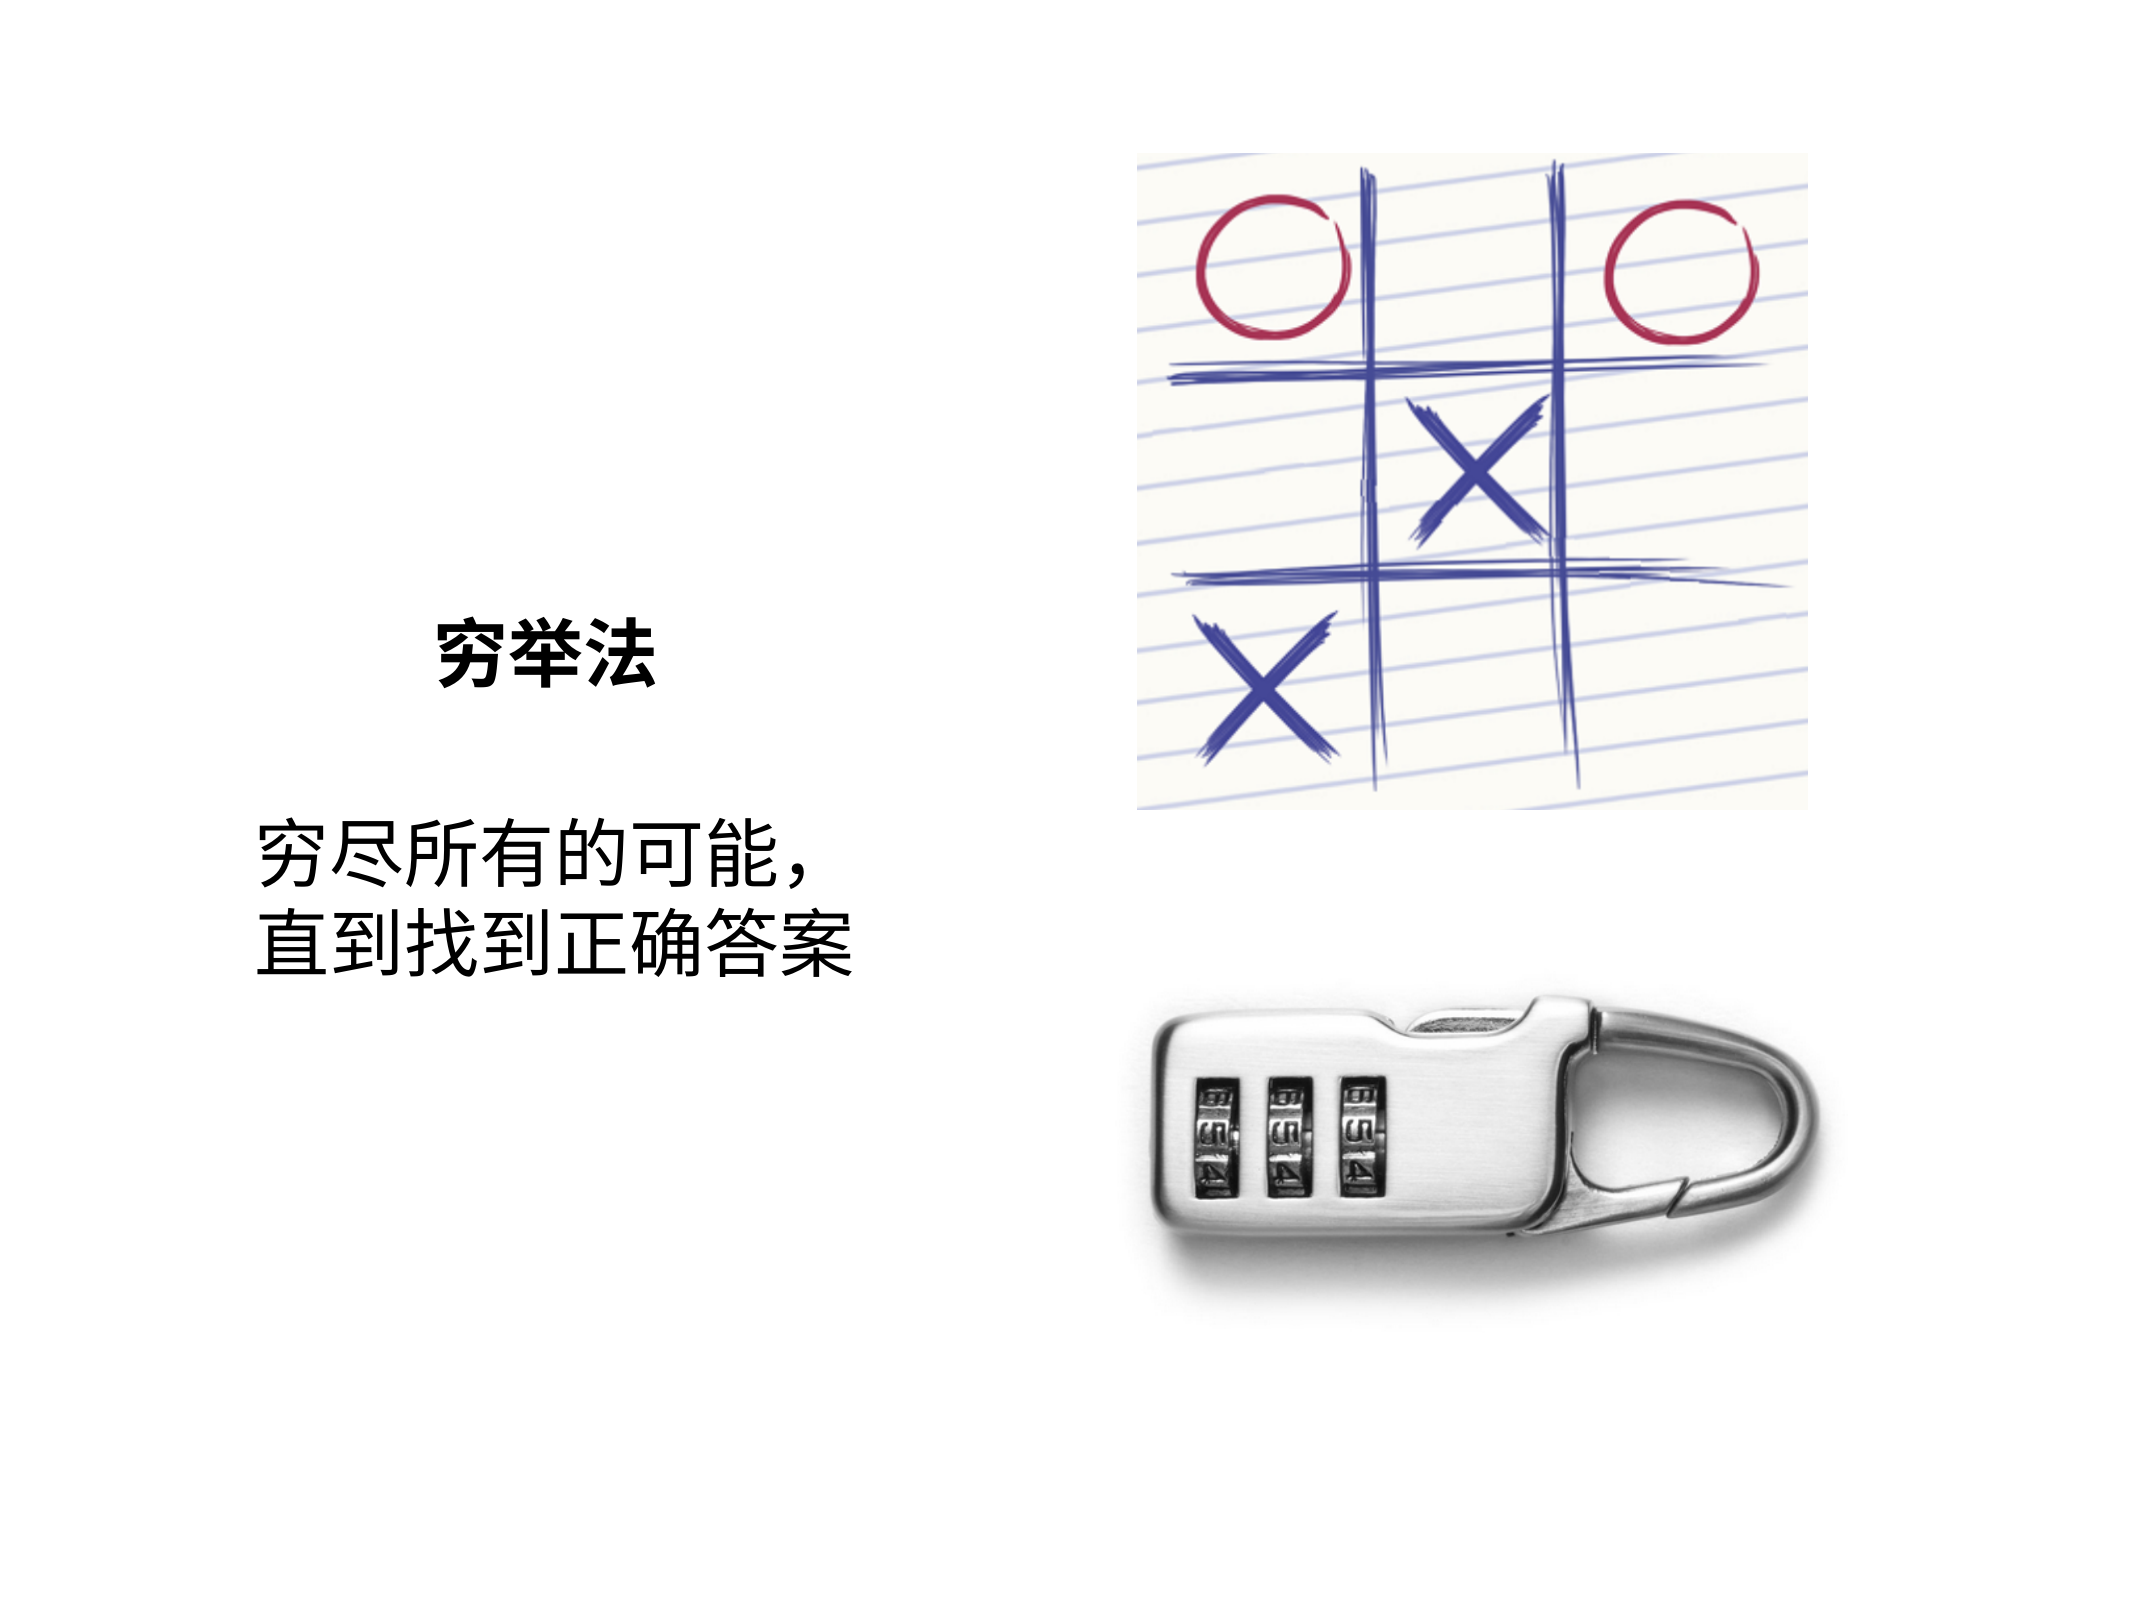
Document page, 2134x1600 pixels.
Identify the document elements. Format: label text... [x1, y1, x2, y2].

picture [1012, 152, 1933, 1448]
text_box 穷尽所有的可能， 直到找到正确答案 [246, 797, 863, 995]
text_box 穷举法 [425, 598, 684, 706]
